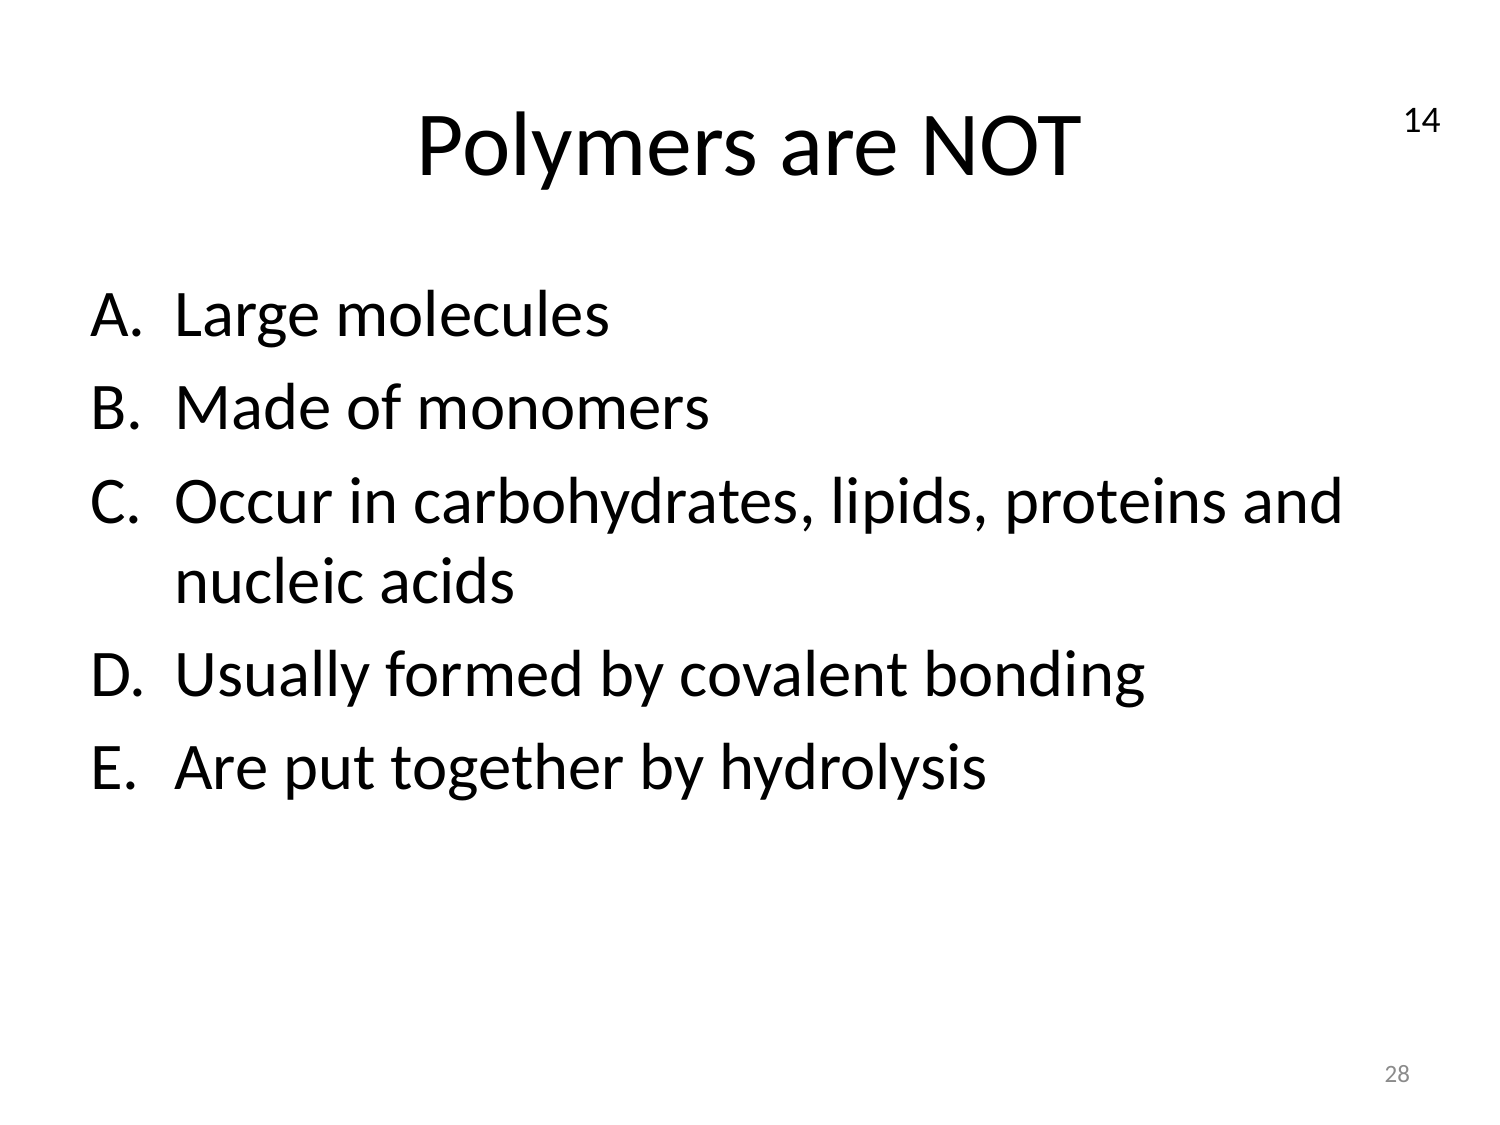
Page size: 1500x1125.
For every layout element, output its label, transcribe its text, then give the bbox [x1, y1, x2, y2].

slide_number 28 [1074, 1042, 1425, 1103]
text_box 14 [1387, 87, 1456, 148]
list Large molecules Made of monomers Occur in carbohydrates, lipids, proteins and nucleic acids Usually formed by covalent bonding Are put together by hydrolysis [75, 262, 1425, 1005]
title Polymers are NOT [75, 45, 1425, 233]
